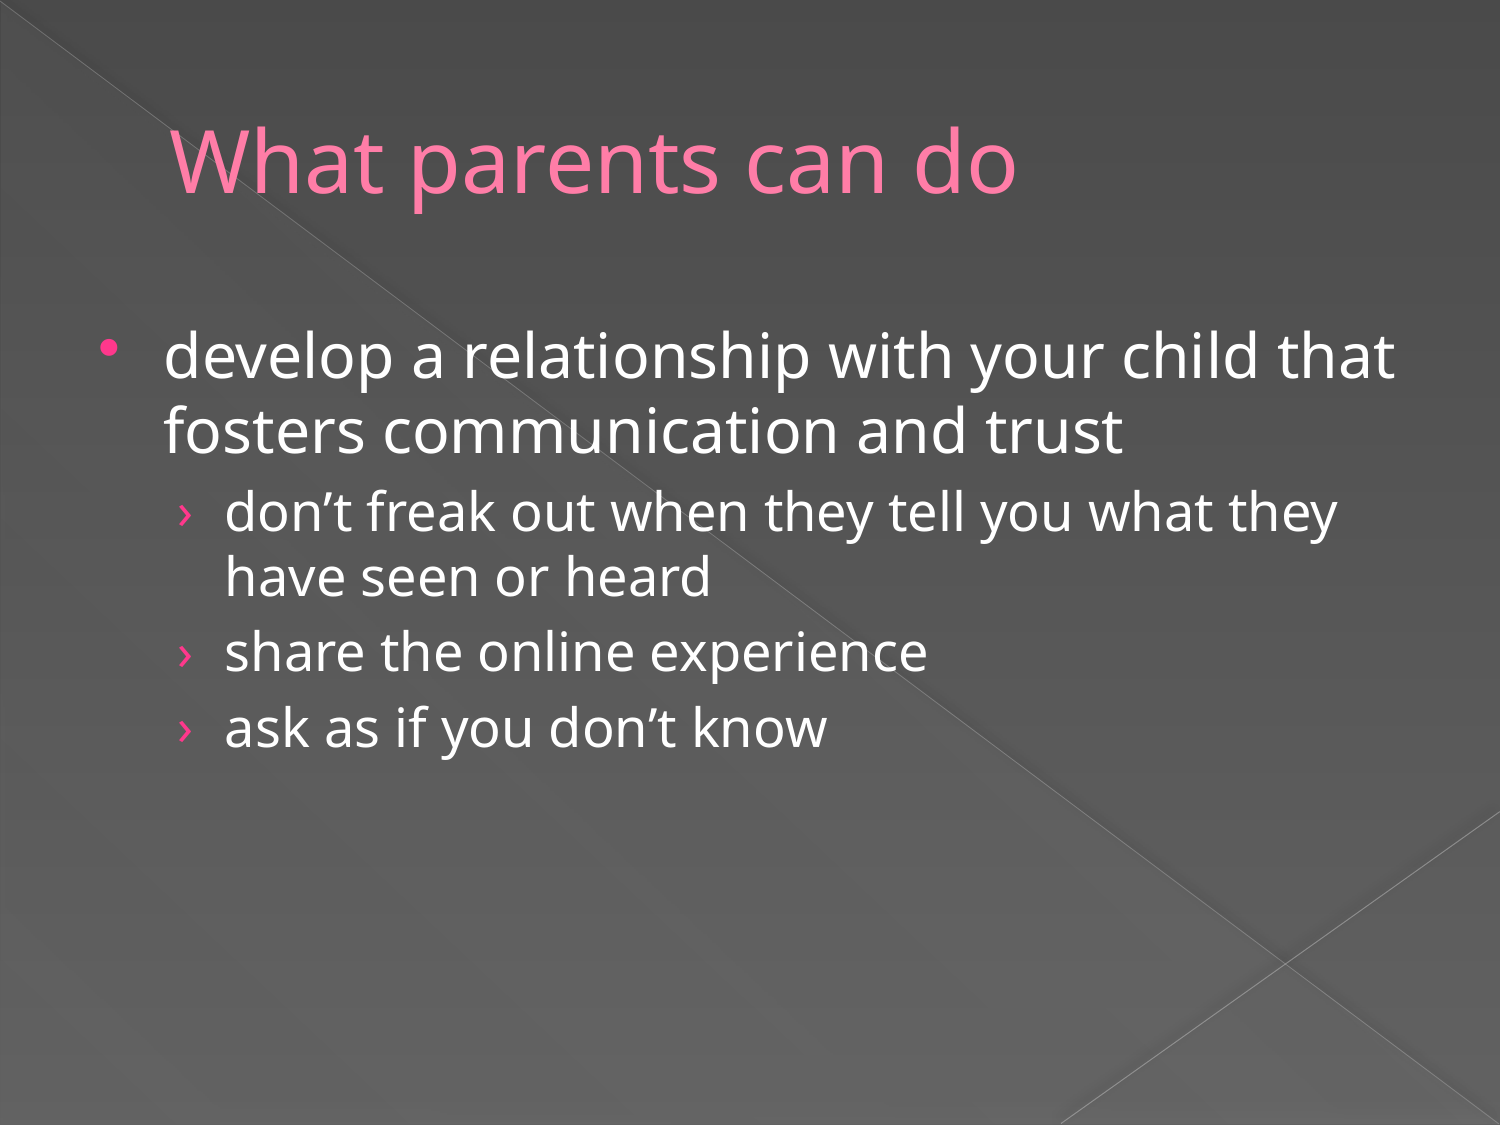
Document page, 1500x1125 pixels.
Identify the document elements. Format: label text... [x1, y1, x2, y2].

list develop a relationship with your child that fosters communication and trust don’t freak out when they tell you what they have seen or heard share the online experience ask as if you don’t know [74, 308, 1426, 1060]
title What parents can do [75, 43, 1425, 274]
